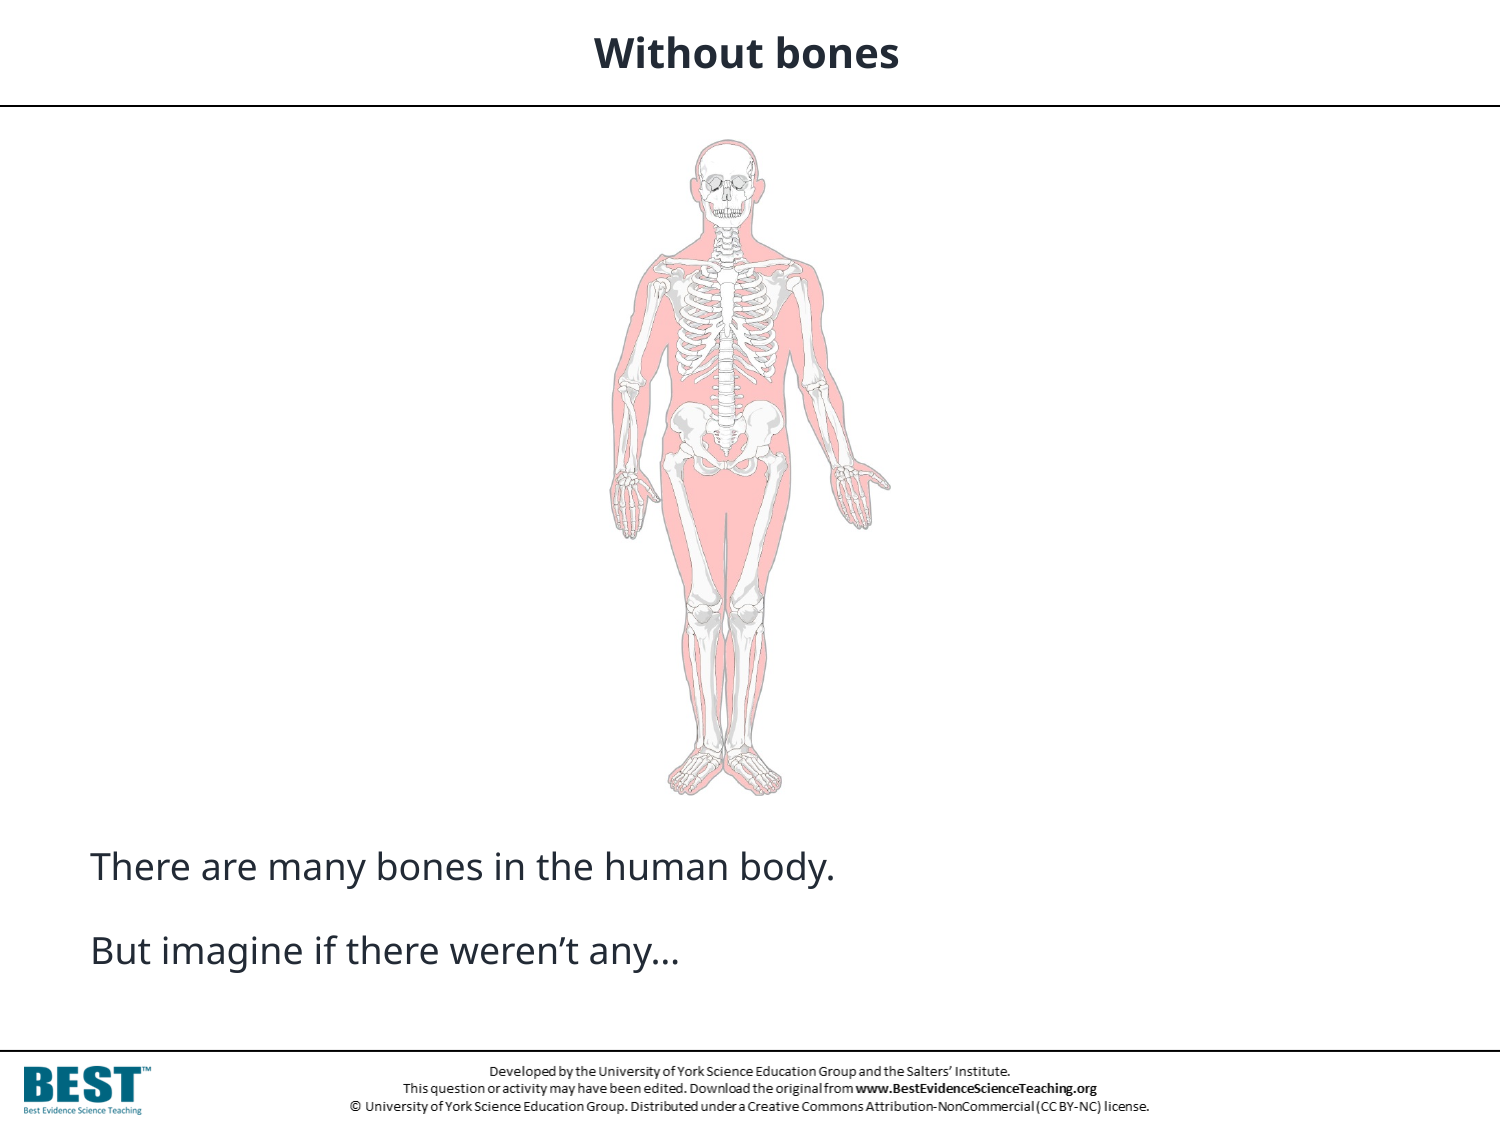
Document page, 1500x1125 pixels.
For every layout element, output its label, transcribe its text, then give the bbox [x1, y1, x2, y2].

text_box Without bones [23, 4, 1471, 99]
picture [0, 105, 1500, 1125]
